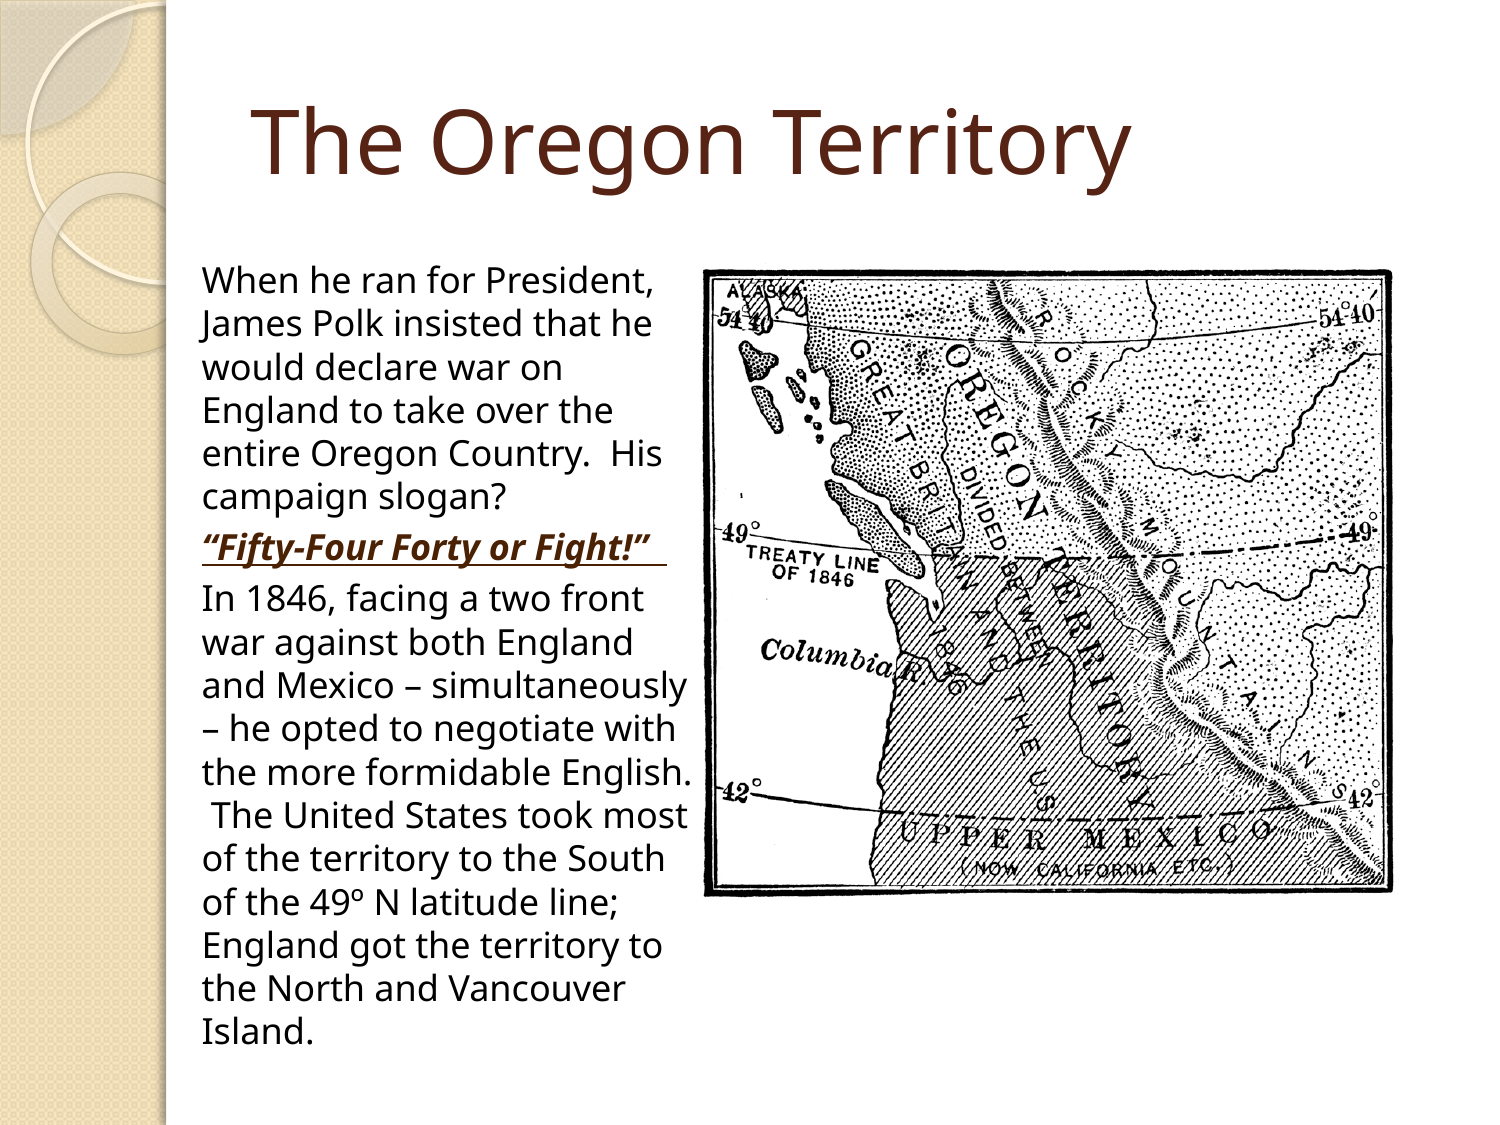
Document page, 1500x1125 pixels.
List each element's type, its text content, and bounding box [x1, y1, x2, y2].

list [699, 262, 1403, 901]
list When he ran for President, James Polk insisted that he would declare war on England to take over the entire Oregon Country. His campaign slogan? “Fifty-Four Forty or Fight!” In 1846, facing a two front war against both England and Mexico – simultaneously – he opted to negotiate with the more formidable English. The United States took most of the territory to the South of the 49º N latitude line; England got the territory to the North and Vancouver Island. [174, 249, 713, 1063]
title The Oregon Territory [235, 45, 1466, 233]
